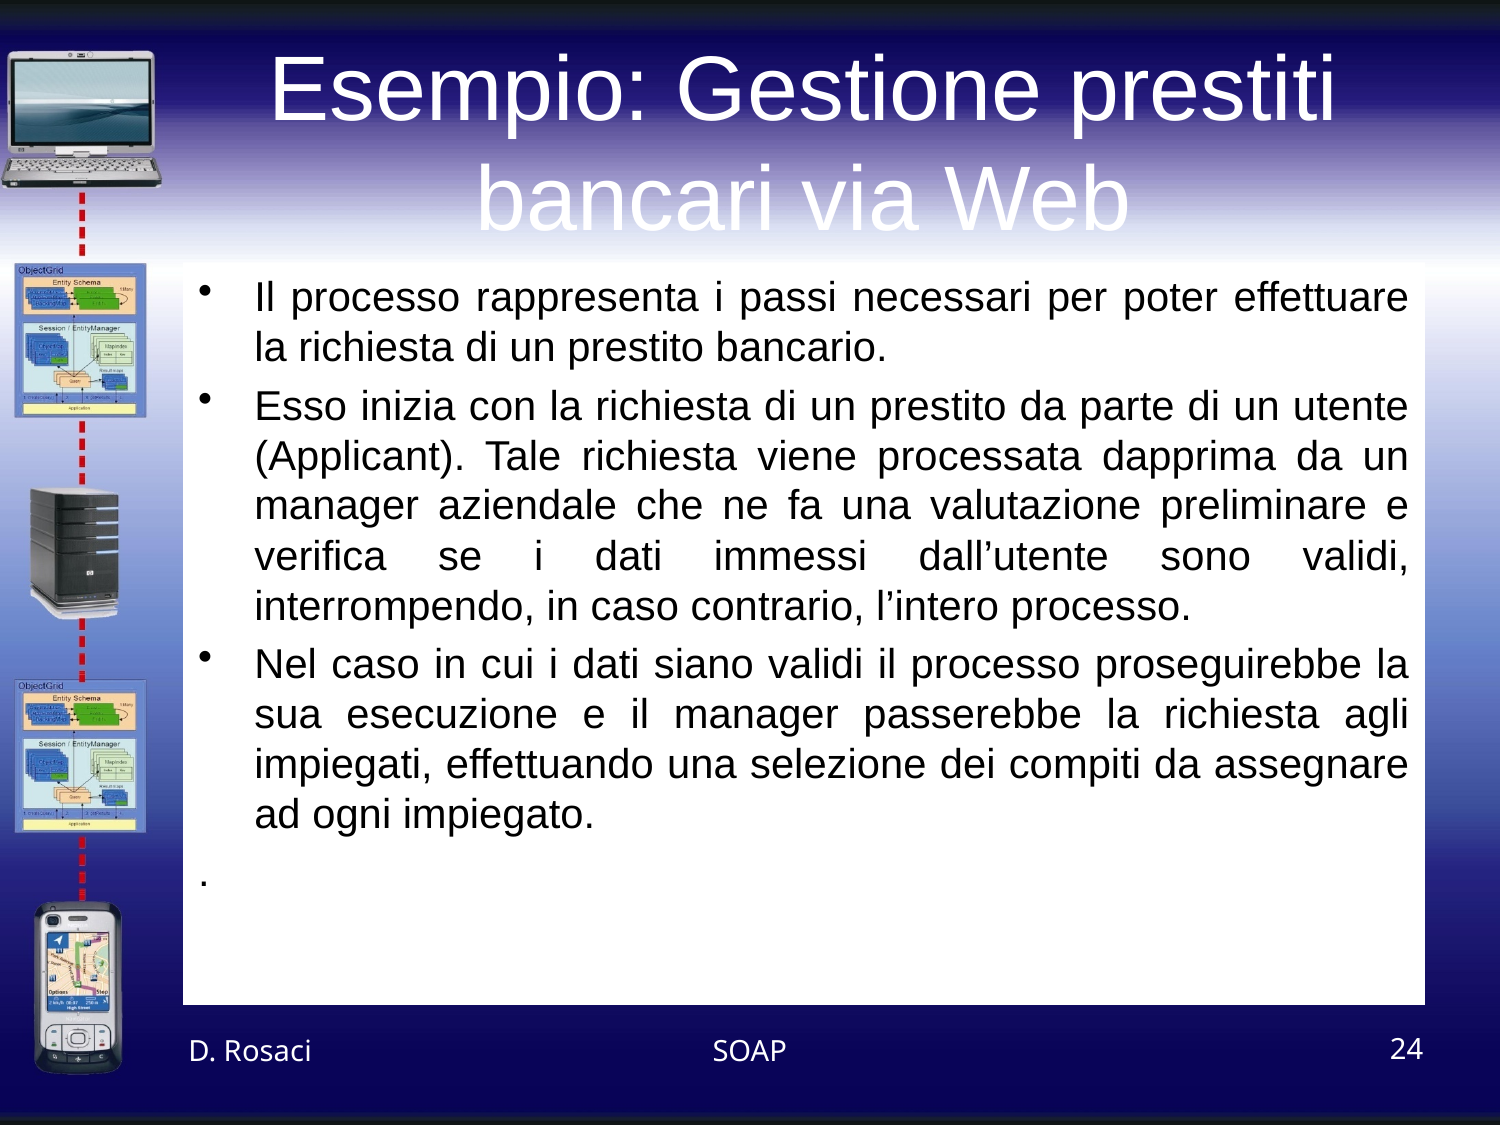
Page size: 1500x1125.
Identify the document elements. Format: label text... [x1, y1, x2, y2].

picture [0, 0, 1500, 1125]
footer SOAP [512, 1024, 988, 1103]
slide_number D. Rosaci [74, 1024, 426, 1103]
list Il processo rappresenta i passi necessari per poter effettuare la richiesta di un prestito bancario. Esso inizia con la richiesta di un prestito da parte di un utente (Applicant). Tale richiesta viene processata dapprima da un manager aziendale che ne fa una valutazione preliminare e verifica se i dati immessi dall’utente sono validi, interrompendo, in caso contrario, l’intero processo. Nel caso in cui i dati siano validi il processo proseguirebbe la sua esecuzione e il manager passerebbe la richiesta agli impiegati, effettuando una selezione dei compiti da assegnare ad ogni impiegato. . [182, 262, 1426, 1006]
title Esempio: Gestione prestiti bancari via Web [182, 44, 1426, 233]
